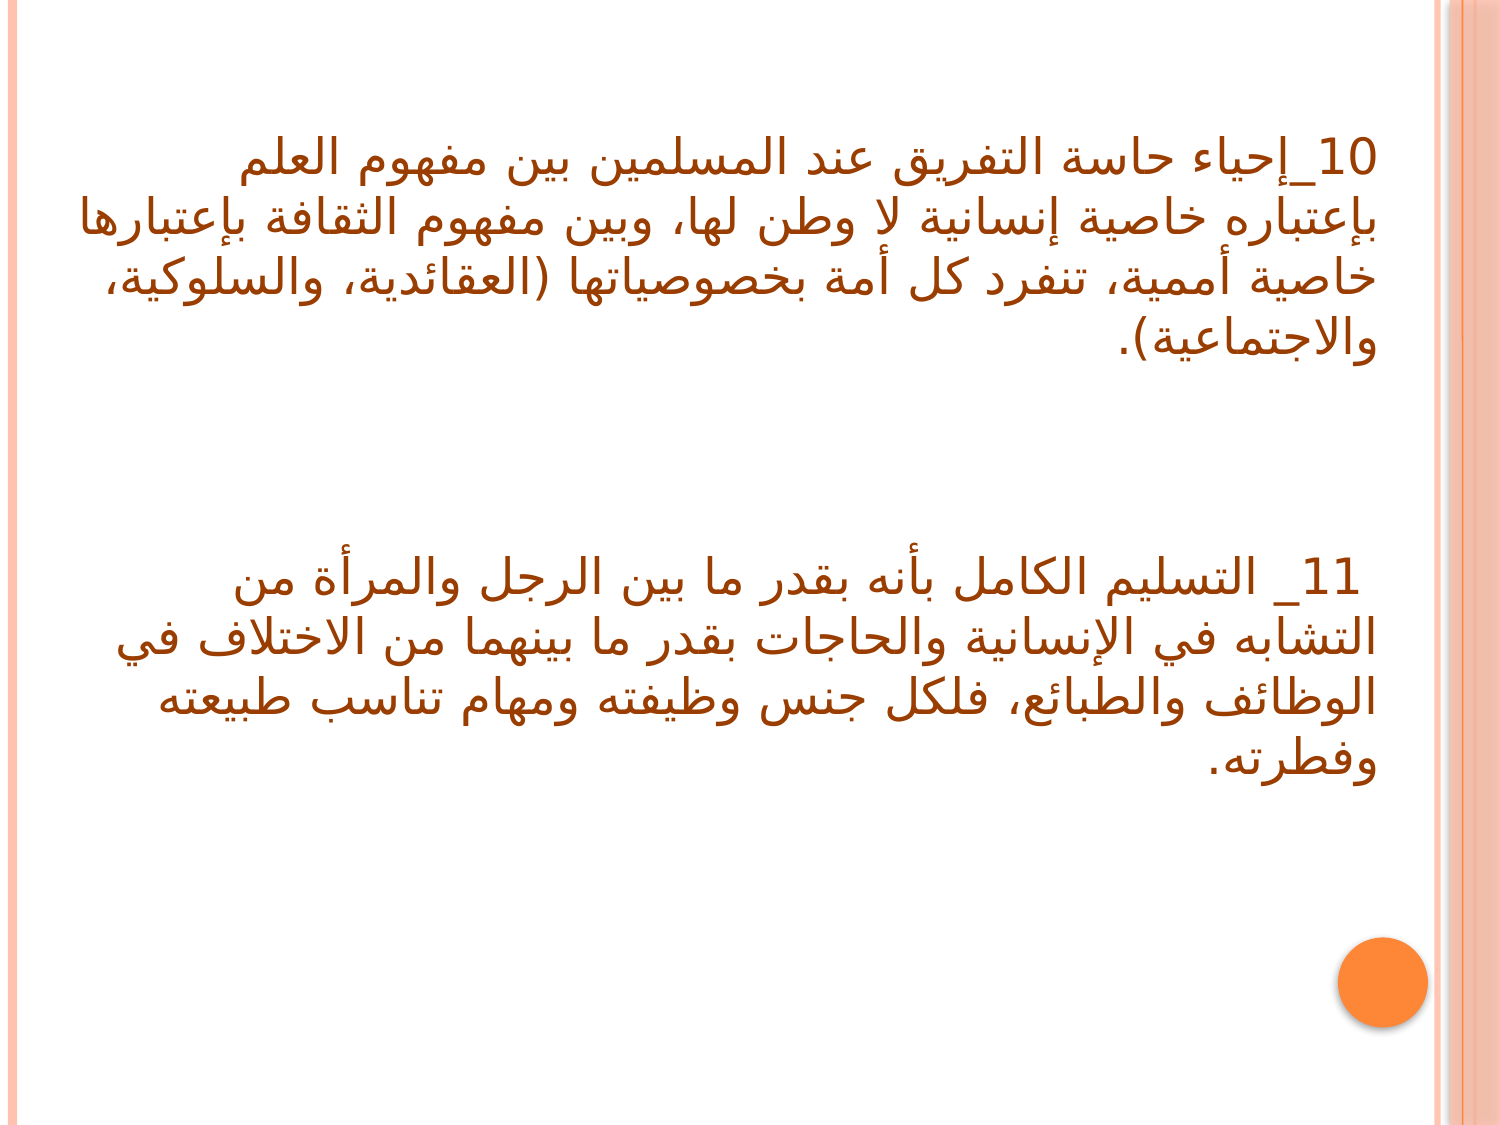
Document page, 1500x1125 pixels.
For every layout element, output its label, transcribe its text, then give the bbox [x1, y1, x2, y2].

text_box 10_إحياء حاسة التفريق عند المسلمين بين مفهوم العلم بإعتباره خاصية إنسانية لا وطن لها، وبين مفهوم الثقافة بإعتبارها خاصية أممية، تنفرد كل أمة بخصوصياتها (العقائدية، والسلوكية، والاجتماعية). 11_ التسليم الكامل بأنه بقدر ما بين الرجل والمرأة من التشابه في الإنسانية والحاجات بقدر ما بينهما من الاختلاف في الوظائف والطبائع، فلكل جنس وظيفته ومهام تناسب طبيعته وفطرته. [58, 117, 1395, 792]
